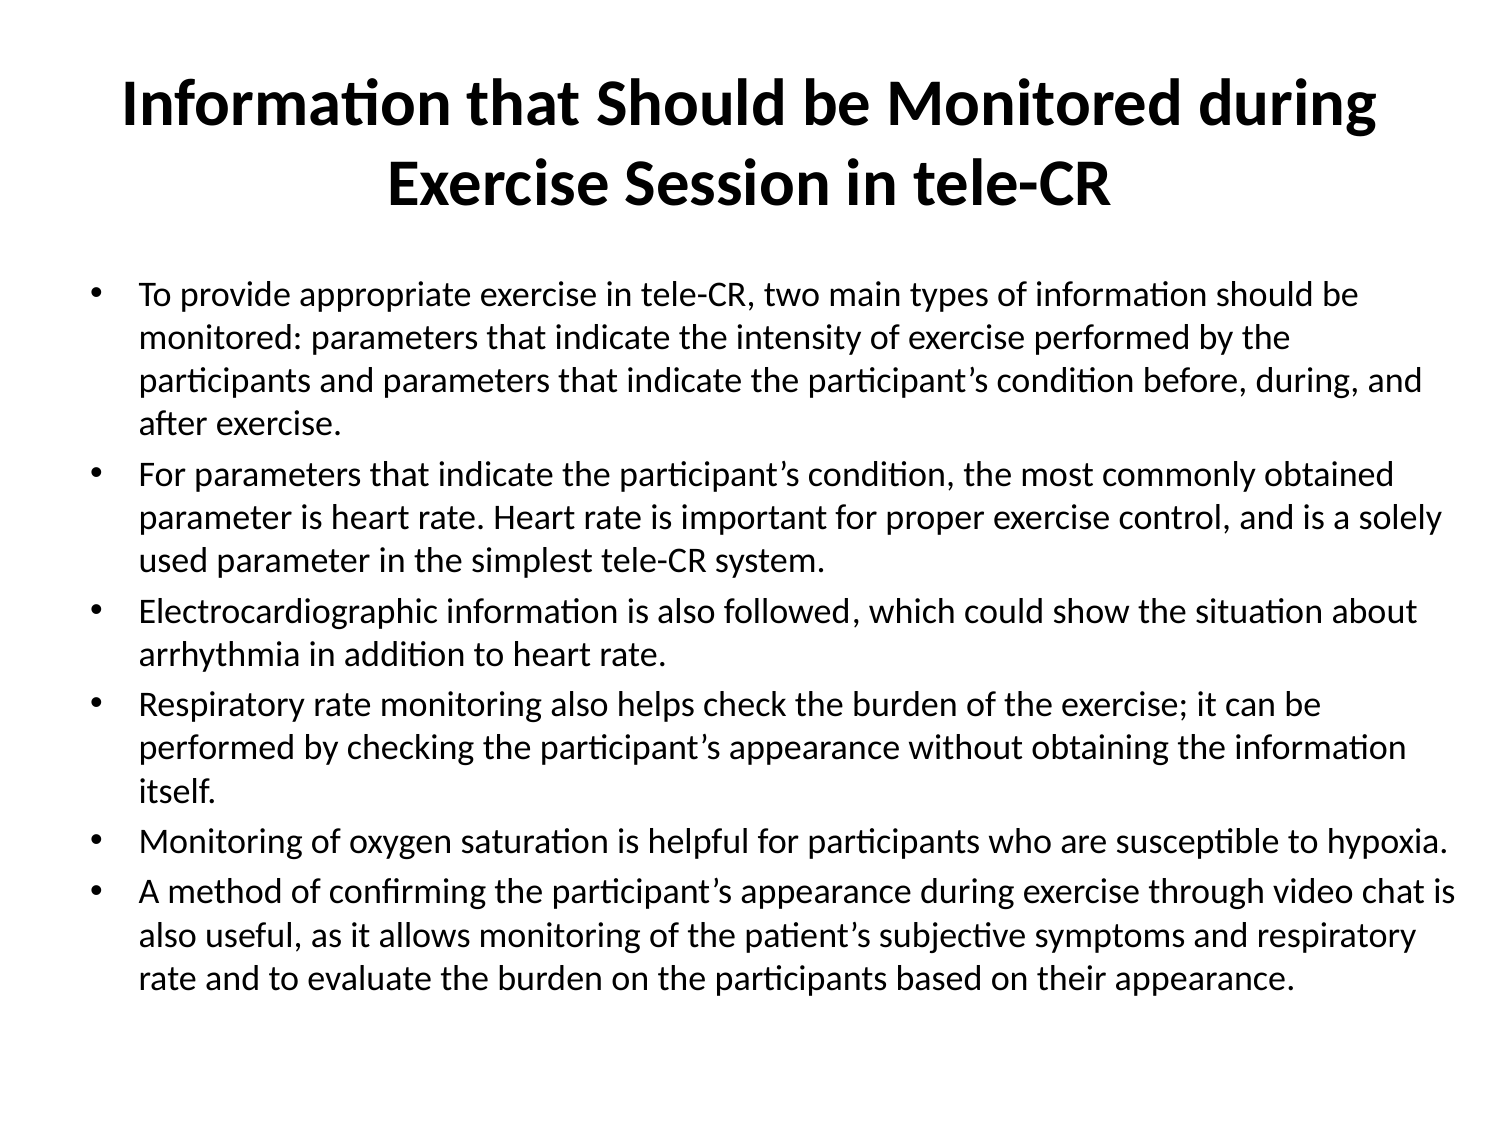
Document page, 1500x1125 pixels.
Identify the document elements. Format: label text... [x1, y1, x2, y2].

title Information that Should be Monitored during Exercise Session in tele-CR [75, 45, 1425, 233]
list To provide appropriate exercise in tele-CR, two main types of information should be monitored: parameters that indicate the intensity of exercise performed by the participants and parameters that indicate the participant’s condition before, during, and after exercise. For parameters that indicate the participant’s condition, the most commonly obtained parameter is heart rate. Heart rate is important for proper exercise control, and is a solely used parameter in the simplest tele-CR system. Electrocardiographic information is also followed, which could show the situation about arrhythmia in addition to heart rate. Respiratory rate monitoring also helps check the burden of the exercise; it can be performed by checking the participant’s appearance without obtaining the information itself. Monitoring of oxygen saturation is helpful for participants who are susceptible to hypoxia. A method of confirming the participant’s appearance during exercise through video chat is also useful, as it allows monitoring of the patient’s subjective symptoms and respiratory rate and to evaluate the burden on the participants based on their appearance. [75, 262, 1488, 1100]
